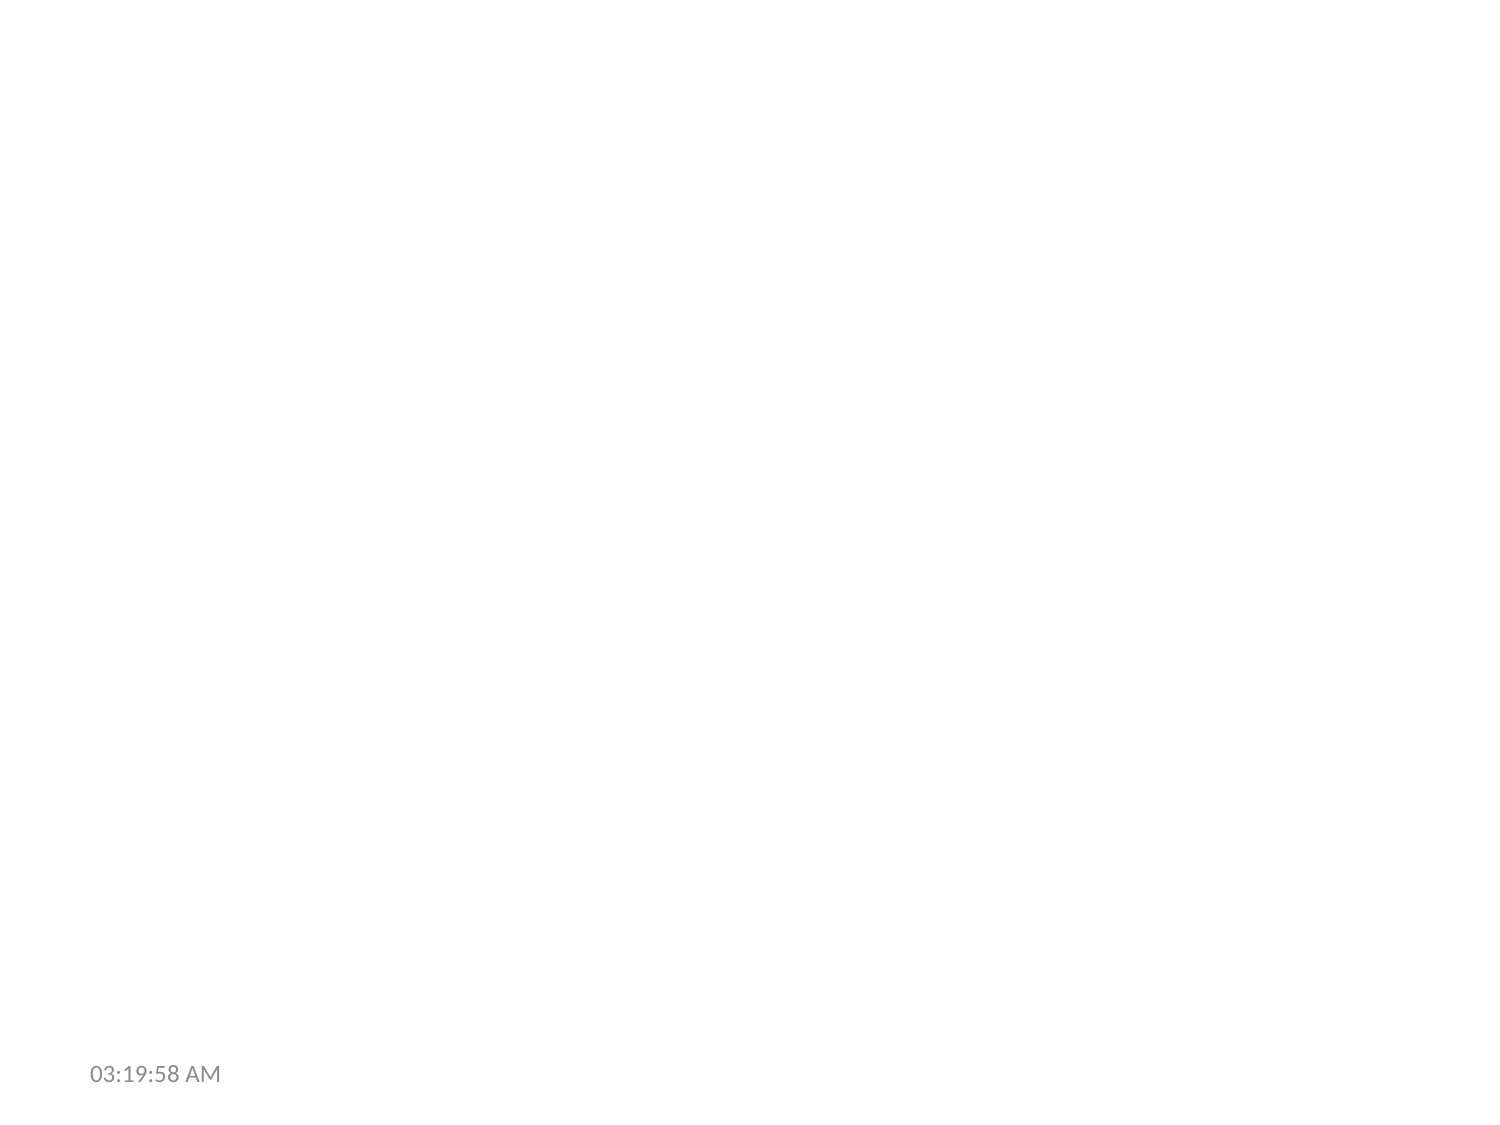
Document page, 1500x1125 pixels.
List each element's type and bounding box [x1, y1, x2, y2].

slide_number [75, 1042, 425, 1103]
